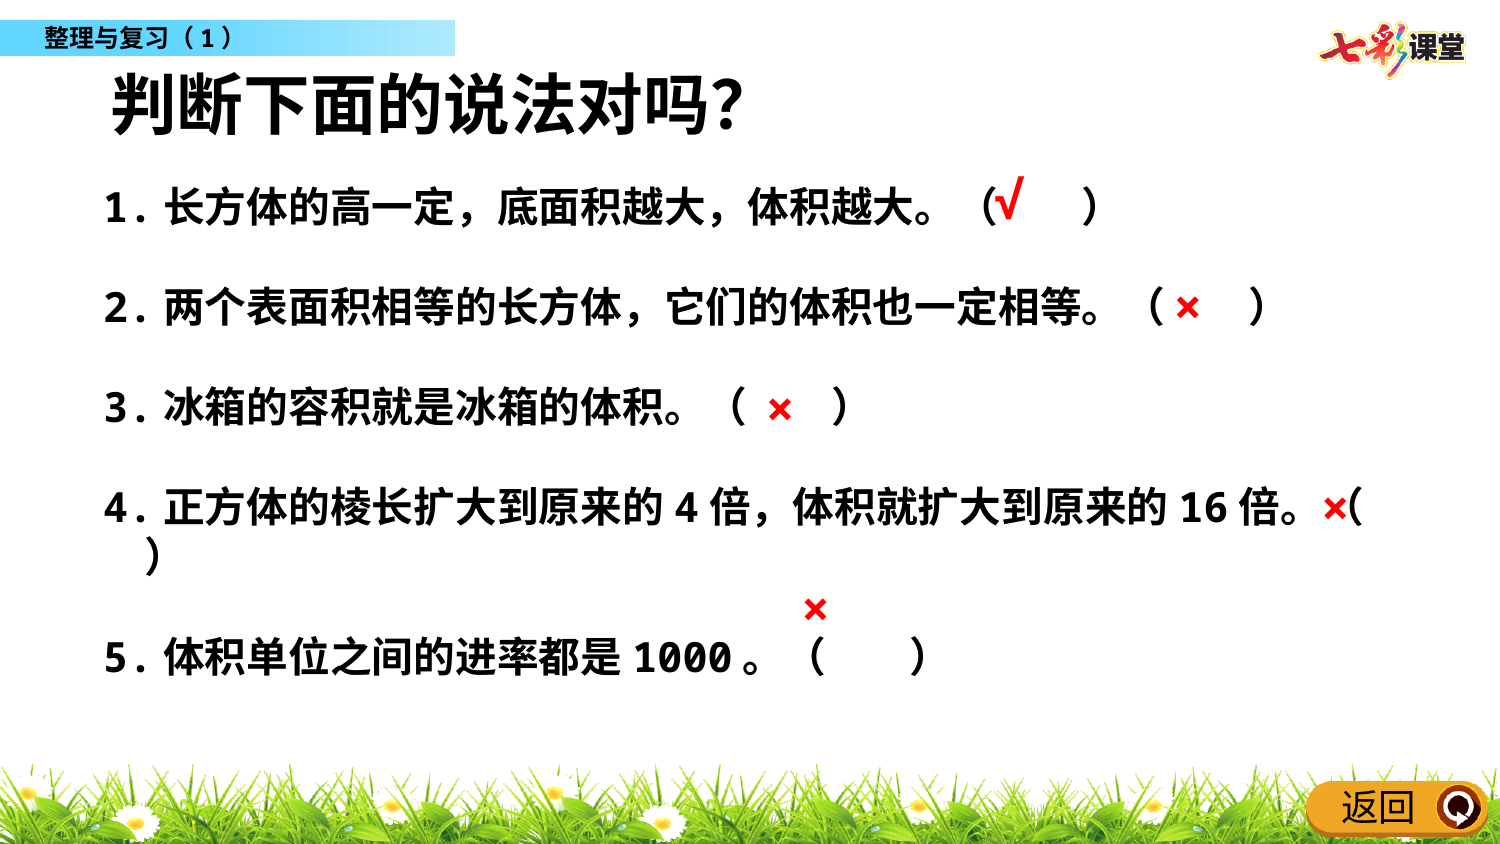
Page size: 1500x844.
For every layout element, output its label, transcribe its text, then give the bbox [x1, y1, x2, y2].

text_box √ [979, 161, 1039, 237]
text_box × [750, 369, 811, 445]
text_box × [785, 569, 846, 645]
text_box × [1305, 469, 1366, 544]
picture [0, 764, 1500, 844]
text_box 1.长方体的高一定，底面积越大，体积越大。（ ） 2.两个表面积相等的长方体，它们的体积也一定相等。（ ） 3.冰箱的容积就是冰箱的体积。（ ） 4.正方体的棱长扩大到原来的4倍，体积就扩大到原来的16倍。（ ） 5.体积单位之间的进率都是1000。（ ） [88, 173, 1442, 689]
picture [1316, 20, 1468, 80]
text_box × [1158, 268, 1218, 343]
text_box 判断下面的说法对吗？ [95, 55, 793, 151]
